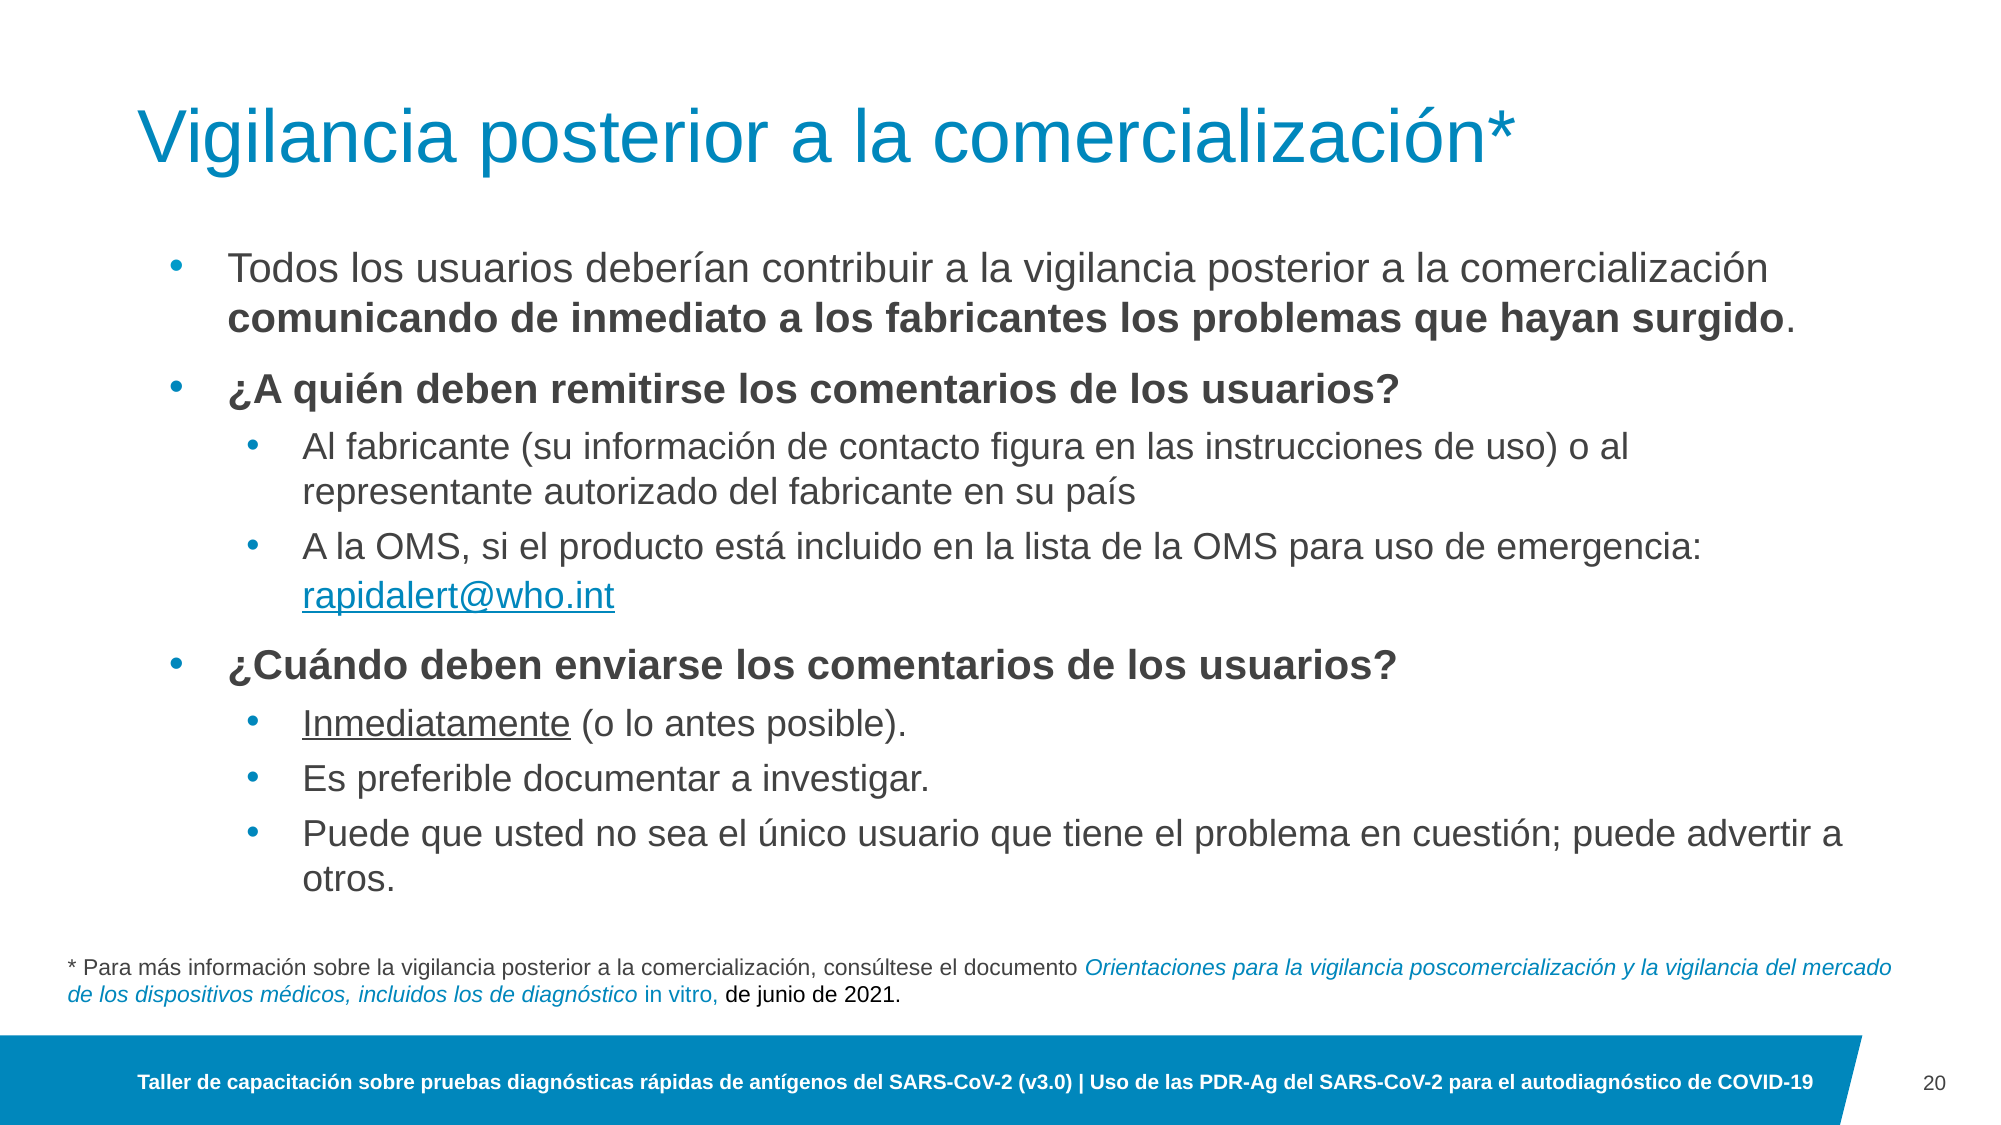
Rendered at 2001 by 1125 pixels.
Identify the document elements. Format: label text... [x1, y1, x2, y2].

text_box * Para más información sobre la vigilancia posterior a la comercialización, consúltese el documento Orientaciones para la vigilancia poscomercialización y la vigilancia del mercado de los dispositivos médicos, incluidos los de diagnóstico in vitro, de junio de 2021. [52, 945, 1917, 1015]
slide_number 20 [1862, 1035, 1947, 1125]
footer Taller de capacitación sobre pruebas diagnósticas rápidas de antígenos del SARS-CoV-2 (v3.0) | Uso de las PDR-Ag del SARS-CoV-2 para el autodiagnóstico de COVID-19 [137, 1039, 1905, 1122]
title Vigilancia posterior a la comercialización* [137, 23, 1863, 179]
list Todos los usuarios deberían contribuir a la vigilancia posterior a la comercialización comunicando de inmediato a los fabricantes los problemas que hayan surgido. ¿A quién deben remitirse los comentarios de los usuarios? Al fabricante (su información de contacto figura en las instrucciones de uso) o al representante autorizado del fabricante en su país A la OMS, si el producto está incluido en la lista de la OMS para uso de emergencia: rapidalert@who.int ¿Cuándo deben enviarse los comentarios de los usuarios? Inmediatamente (o lo antes posible). Es preferible documentar a investigar. Puede que usted no sea el único usuario que tiene el problema en cuestión; puede advertir a otros. [137, 233, 1863, 945]
